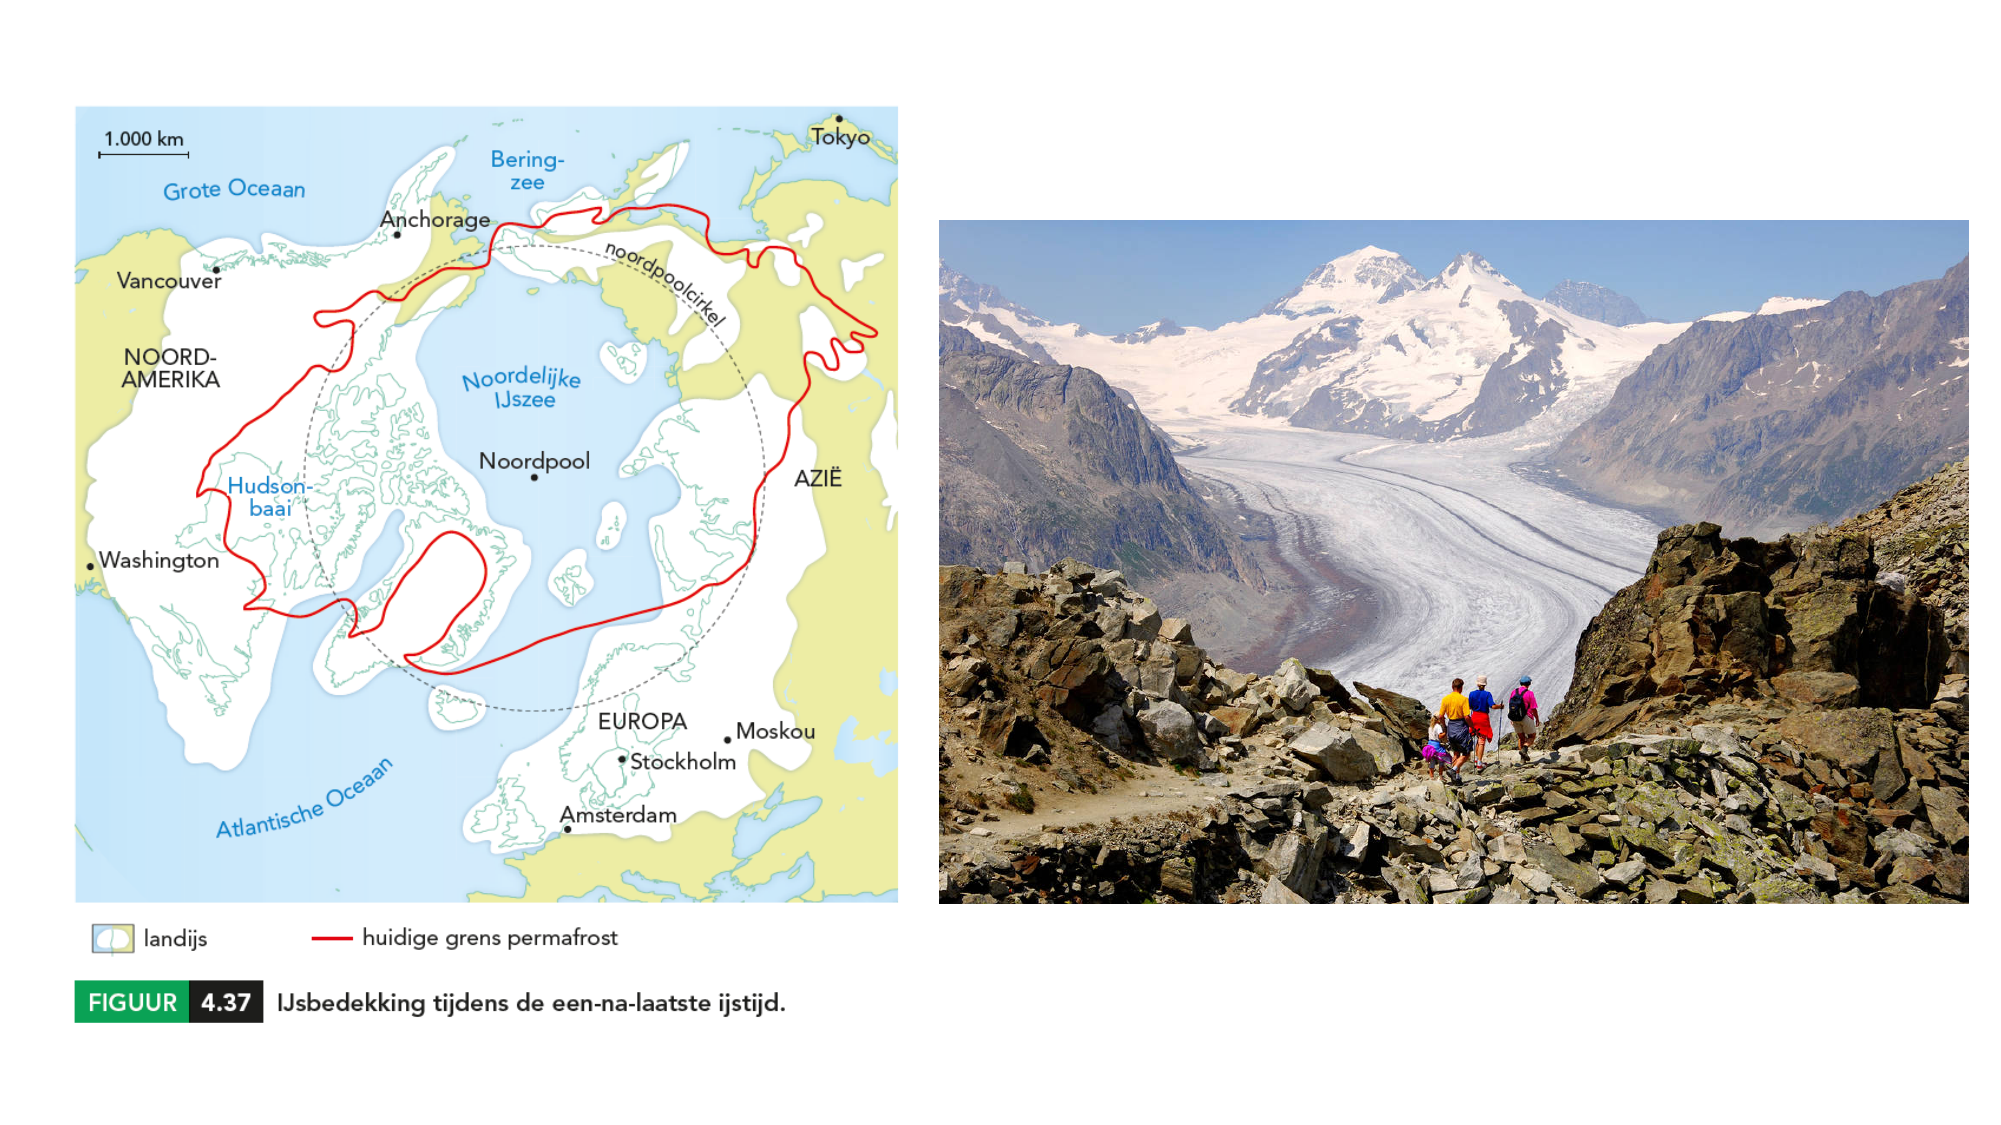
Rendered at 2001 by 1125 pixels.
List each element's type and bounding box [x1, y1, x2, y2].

picture [70, 94, 907, 1030]
picture [939, 220, 1969, 905]
